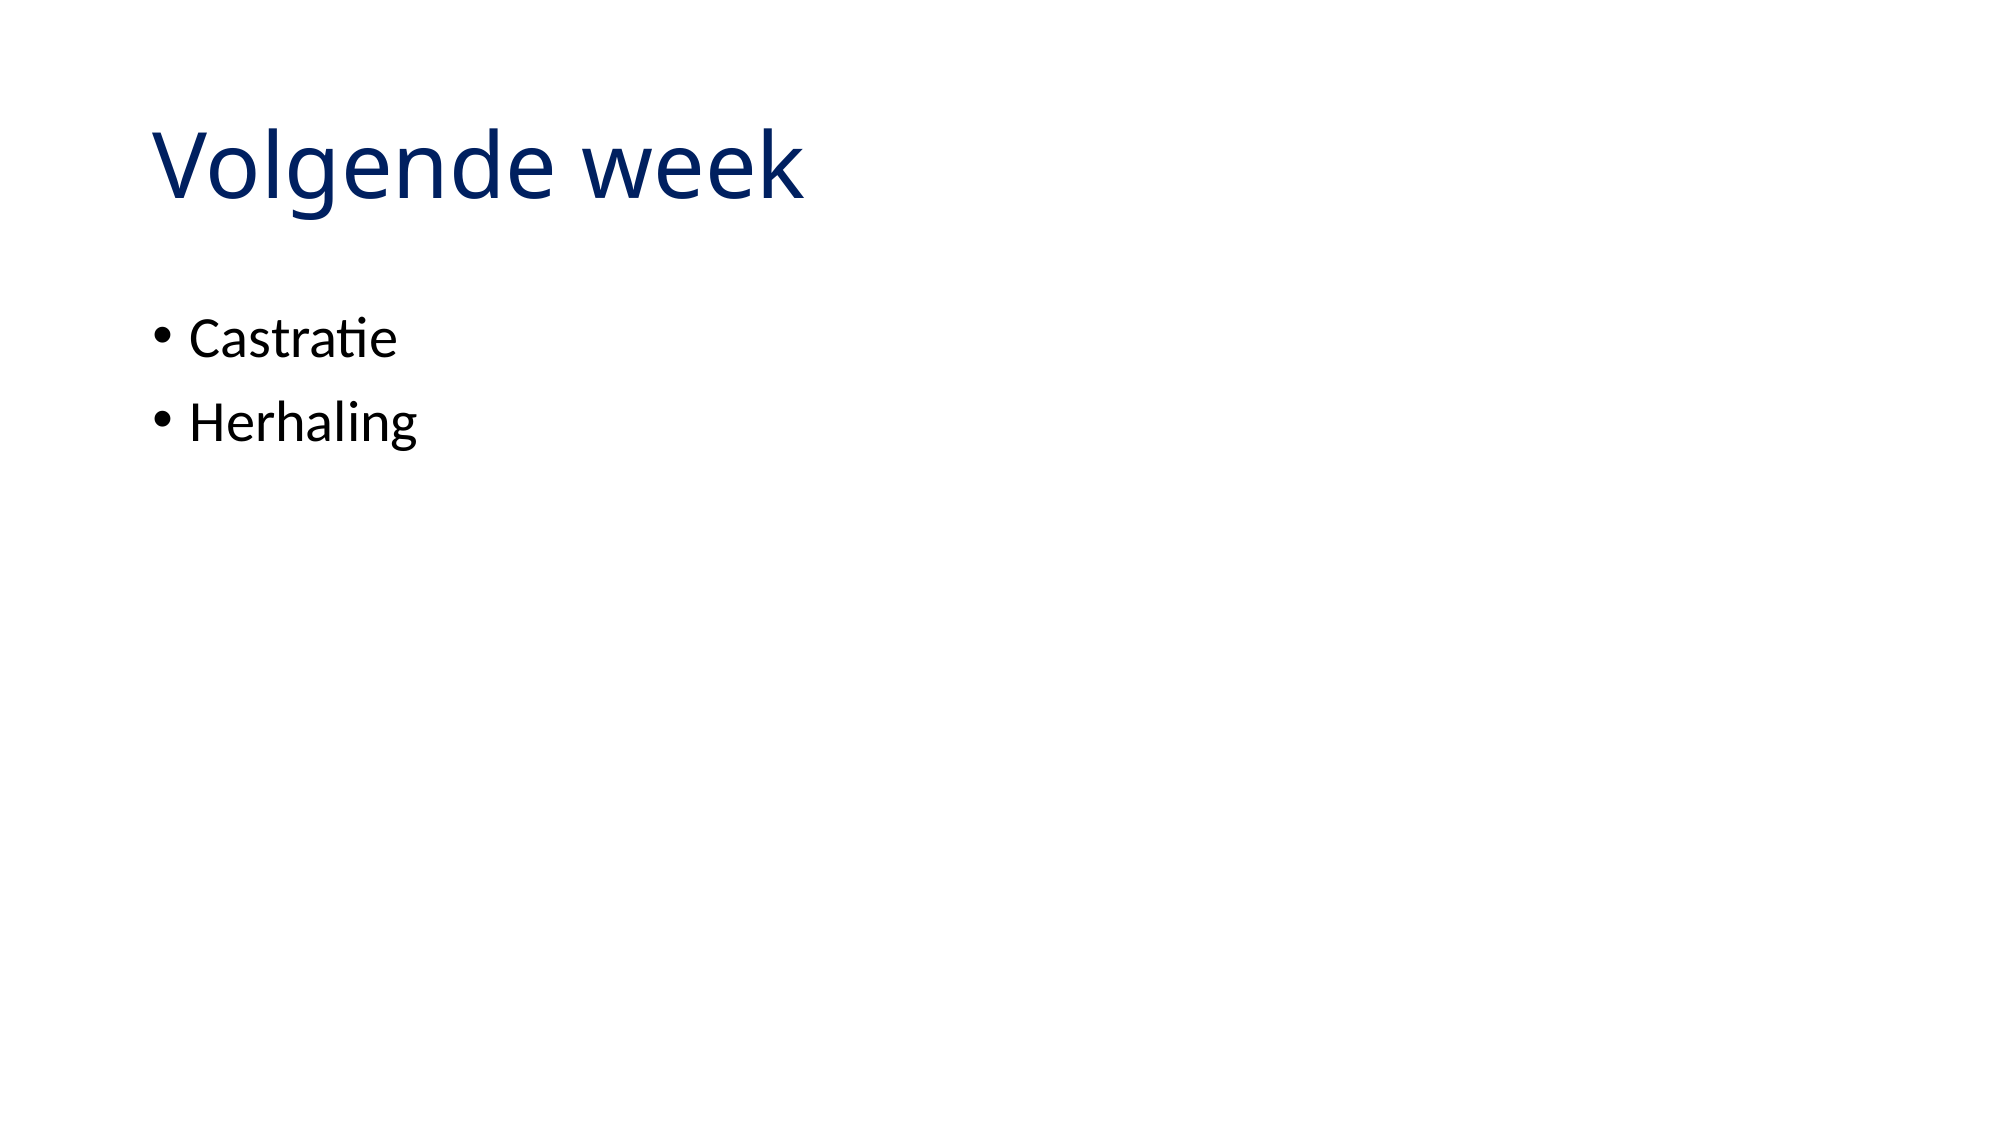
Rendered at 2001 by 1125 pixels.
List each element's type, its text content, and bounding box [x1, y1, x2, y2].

title Volgende week [137, 59, 1863, 278]
list Castratie Herhaling [137, 299, 1863, 1014]
